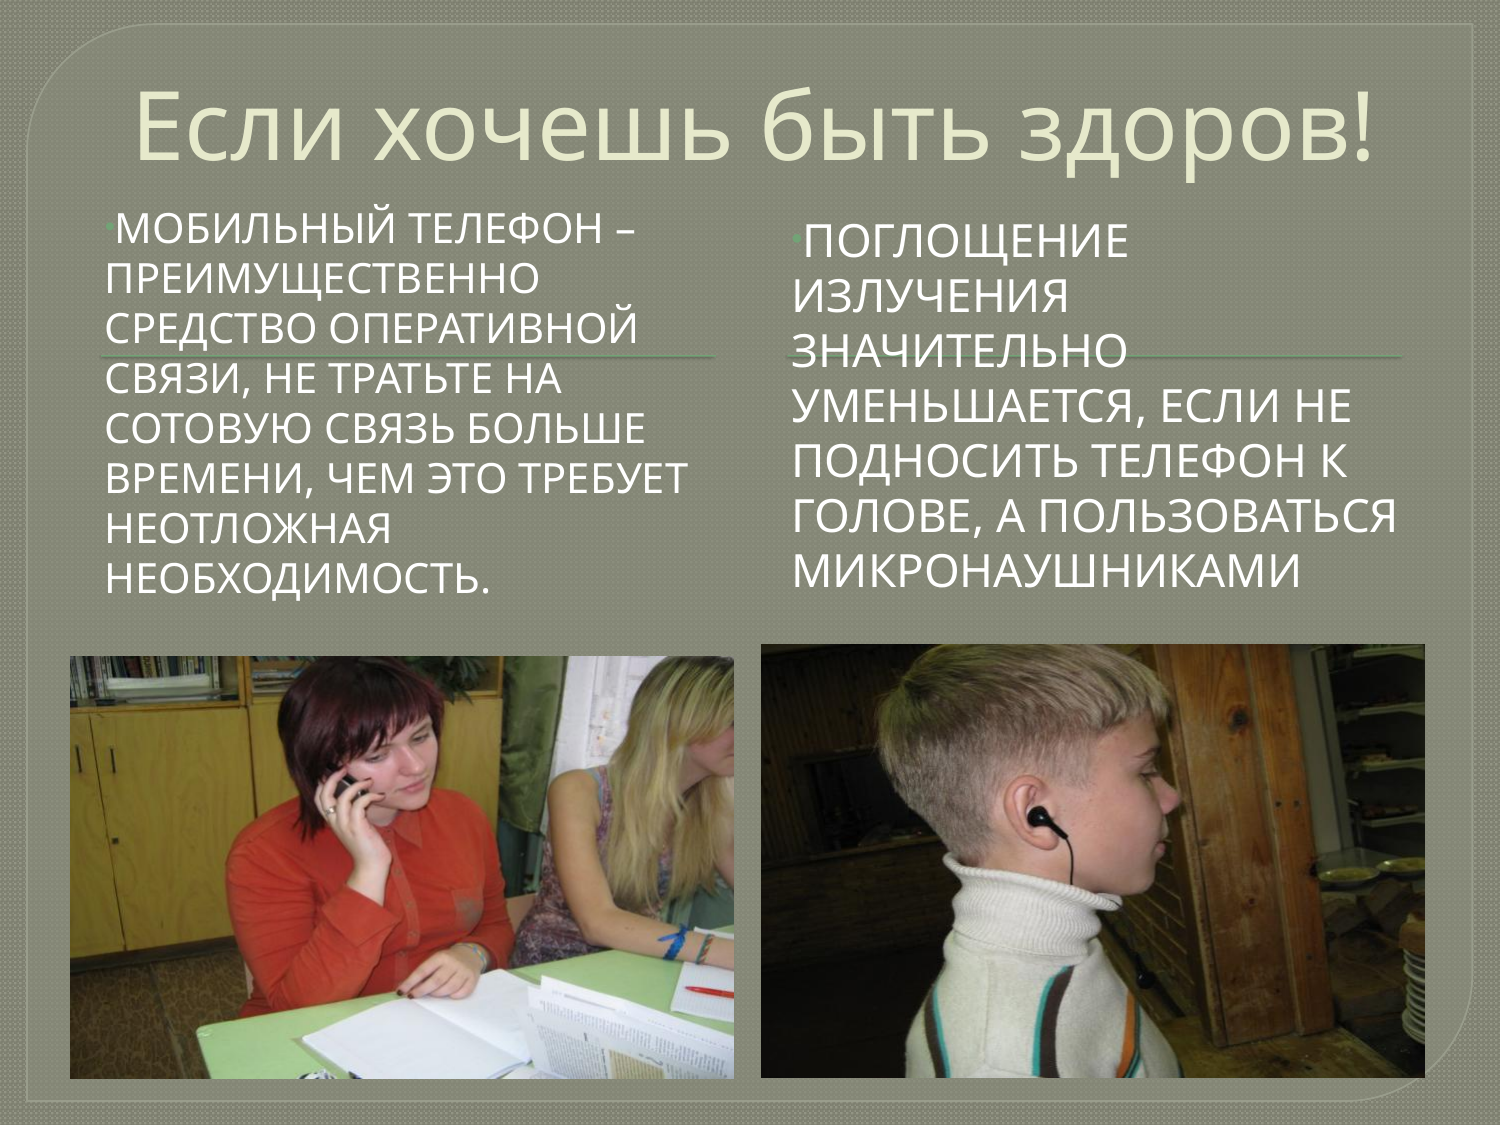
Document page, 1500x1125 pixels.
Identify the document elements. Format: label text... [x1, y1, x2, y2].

list поглощение излучения значительно уменьшается, если не подносить телефон к голове, а пользоваться микронаушниками [761, 199, 1425, 604]
list мобильный телефон – преимущественно средство оперативной связи, не тратьте на сотовую связь больше времени, чем это требует неотложная необходимость. [75, 251, 738, 610]
title Если хочешь быть здоров! [75, 41, 1425, 188]
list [70, 655, 734, 1079]
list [761, 644, 1425, 1079]
